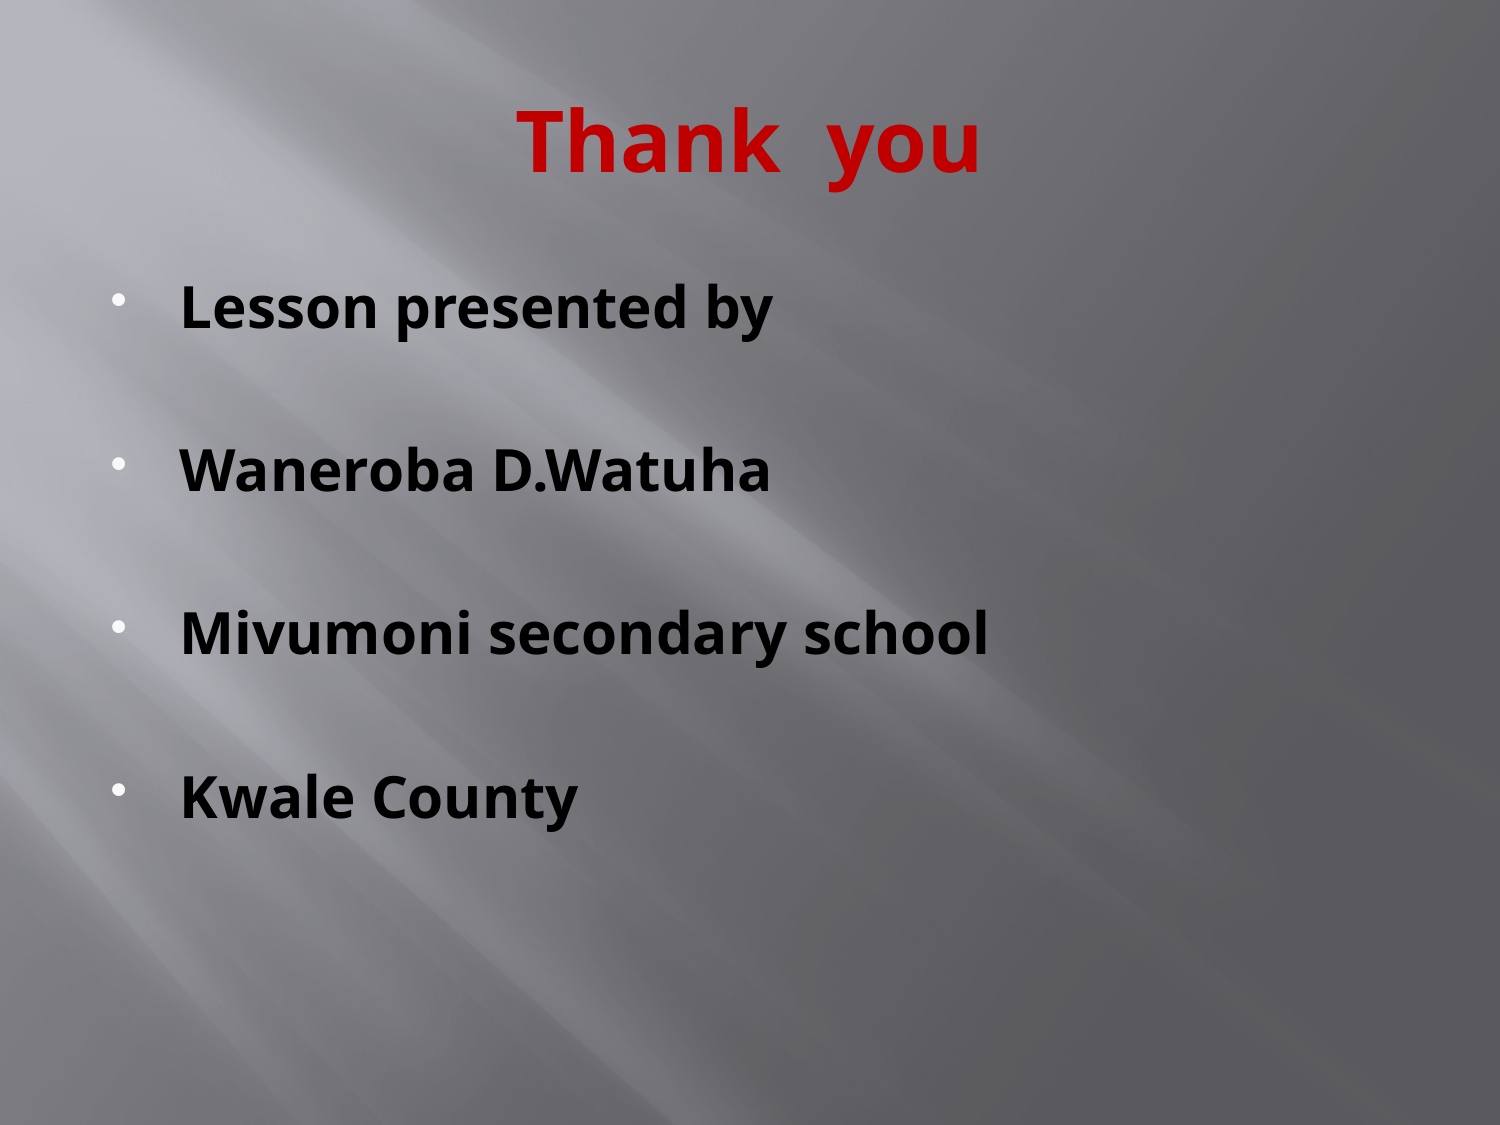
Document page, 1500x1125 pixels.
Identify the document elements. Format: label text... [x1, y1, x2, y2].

list Lesson presented by Waneroba D.Watuha Mivumoni secondary school Kwale County [75, 262, 1425, 1035]
title Thank you [75, 45, 1425, 233]
